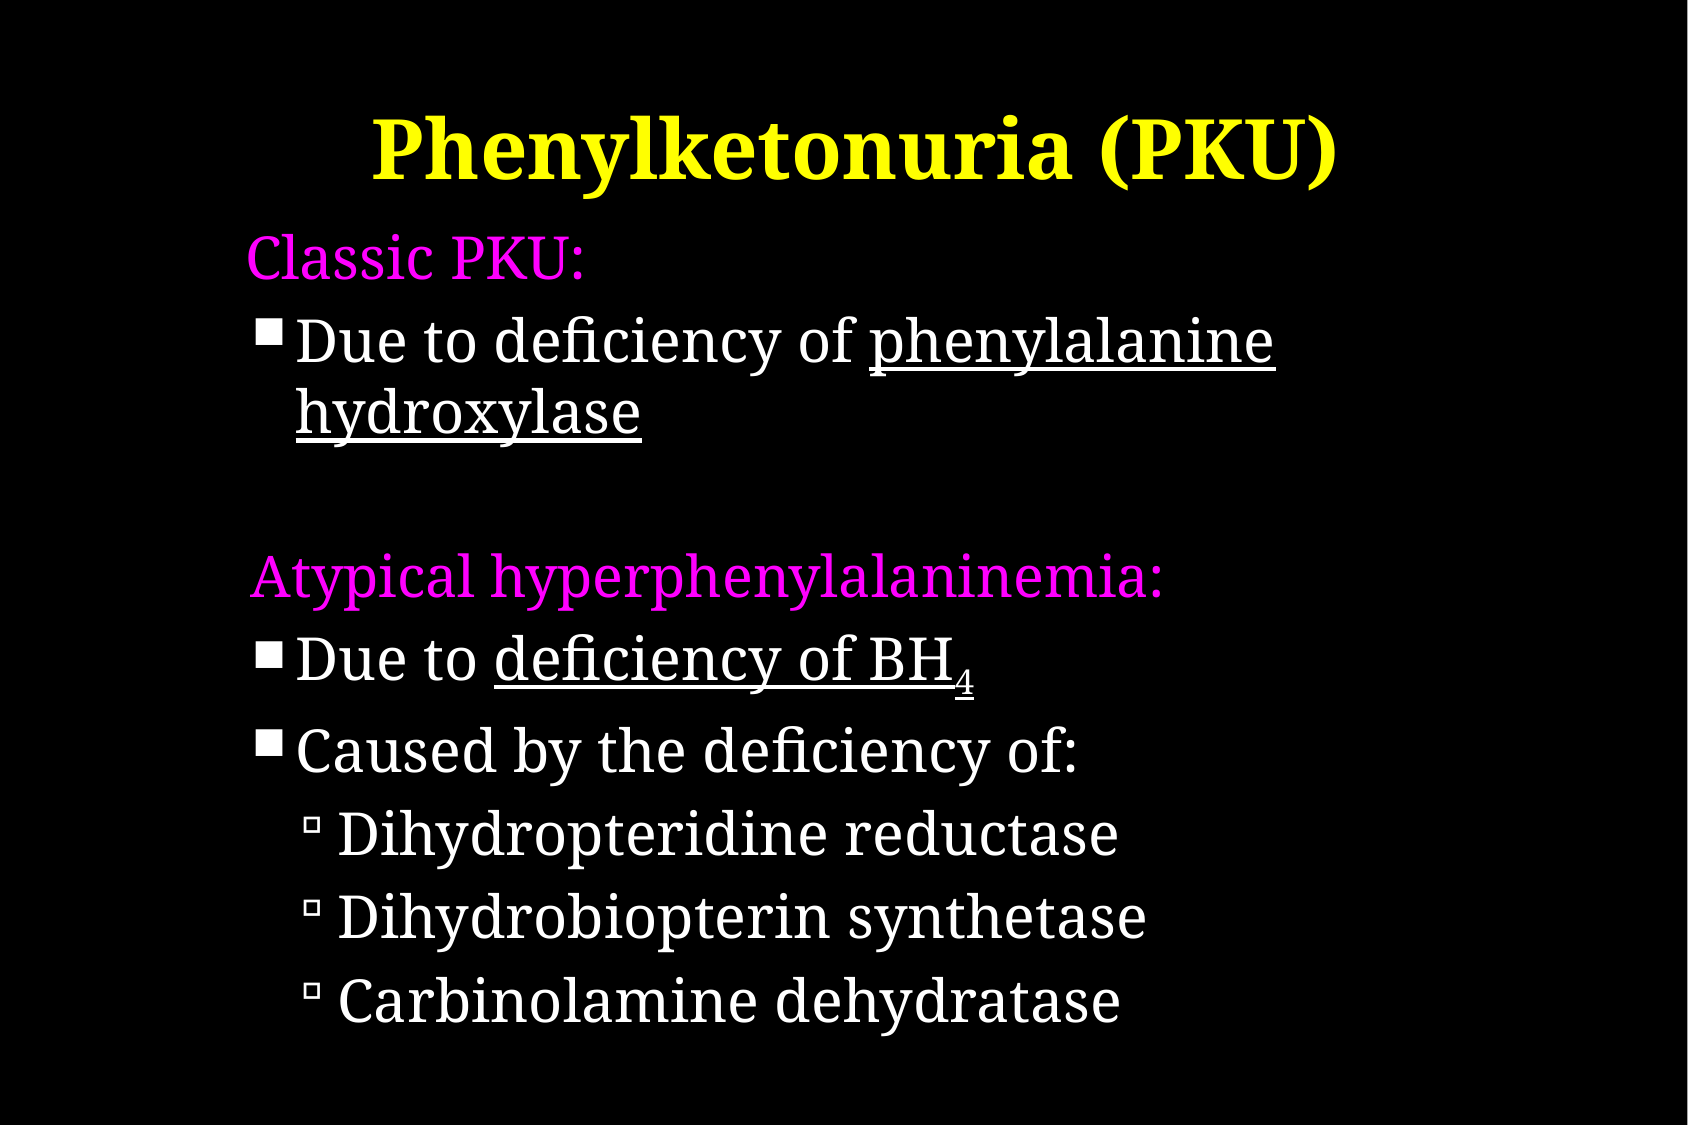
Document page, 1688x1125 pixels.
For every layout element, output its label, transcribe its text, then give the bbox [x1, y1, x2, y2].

list Classic PKU: Due to deficiency of phenylalanine hydroxylase Atypical hyperphenylalaninemia: Due to deficiency of BH4 Caused by the deficiency of: Dihydropteridine reductase Dihydrobiopterin synthetase Carbinolamine dehydratase [143, 212, 1575, 1050]
title Phenylketonuria (PKU) [181, 87, 1532, 205]
